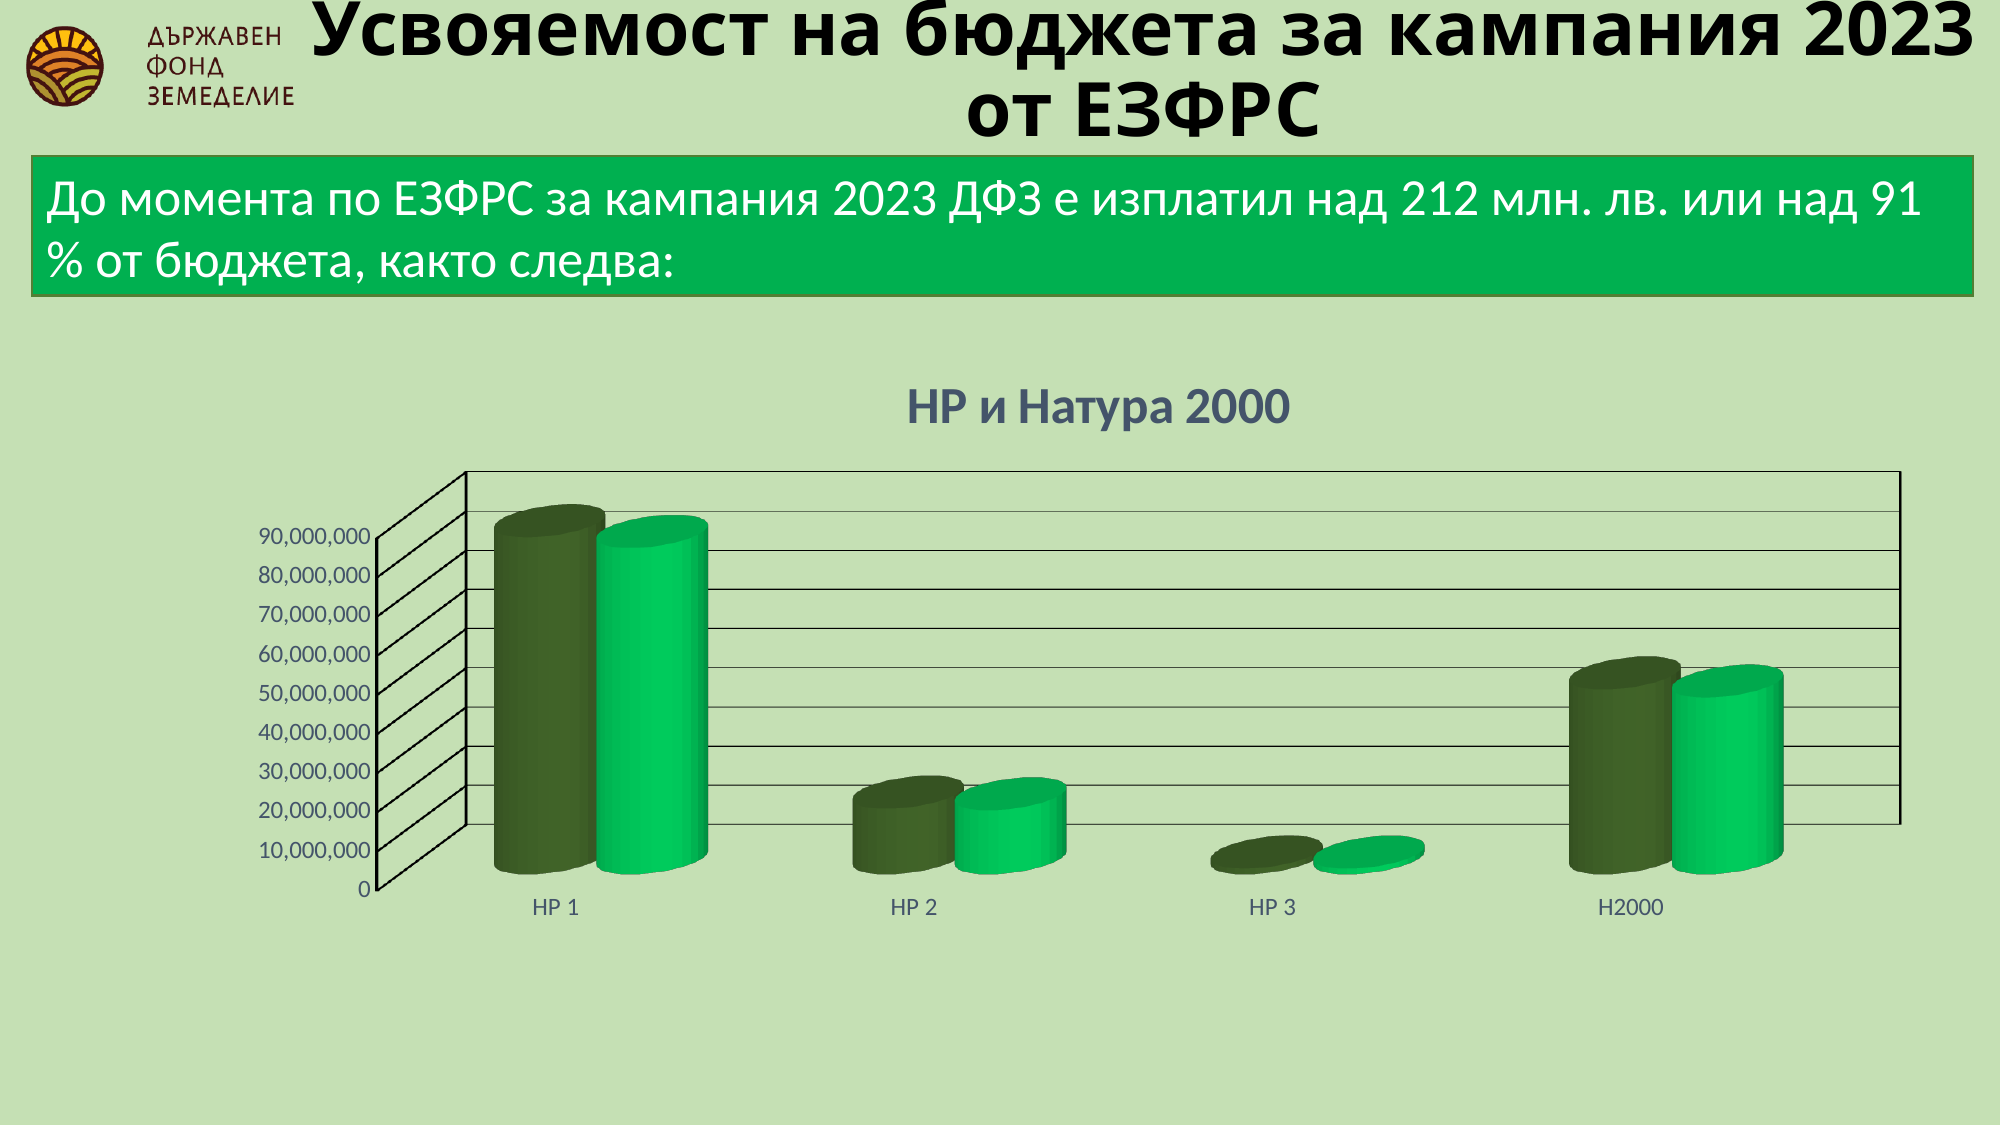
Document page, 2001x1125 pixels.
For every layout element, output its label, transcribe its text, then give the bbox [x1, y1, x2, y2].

text_box До момента по ЕЗФРС за кампания 2023 ДФЗ е изплатил над 212 млн. лв. или над 91 % от бюджета, както следва: [31, 155, 1974, 297]
picture [0, 0, 319, 133]
chart [31, 362, 1943, 1093]
title Усвояемост на бюджета за кампания 2023 от ЕЗФРС [287, 5, 2000, 139]
